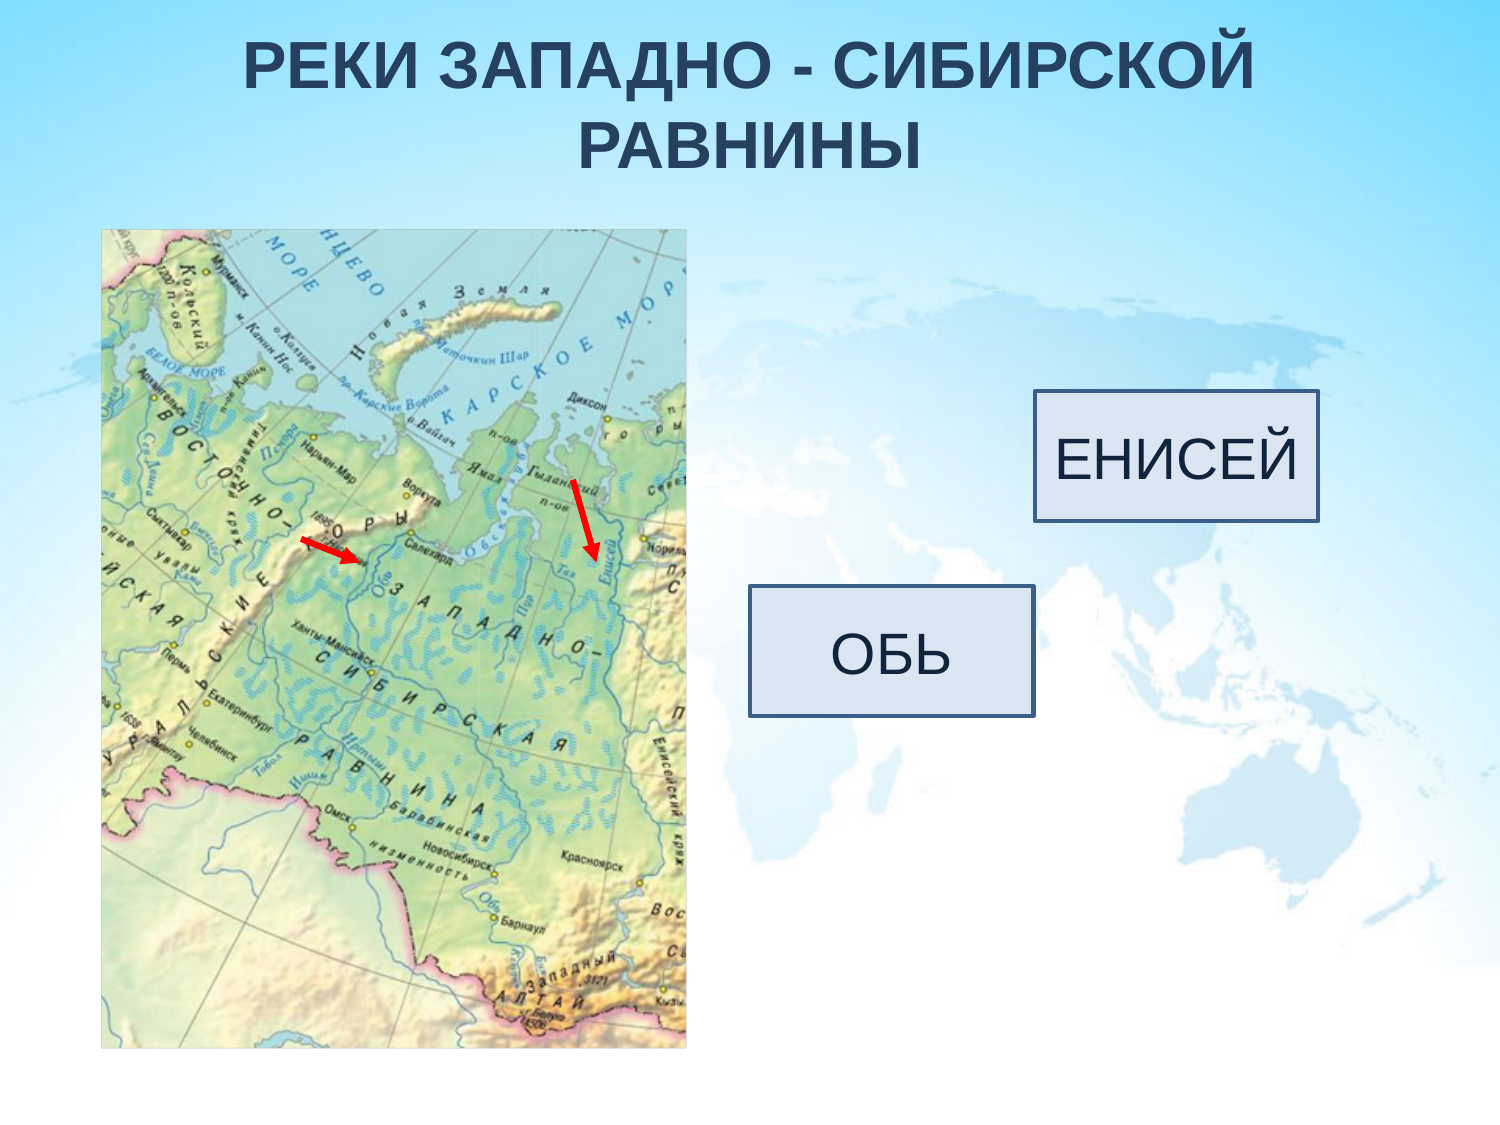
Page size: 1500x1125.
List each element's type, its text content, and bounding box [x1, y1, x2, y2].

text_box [572, 479, 597, 563]
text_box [300, 538, 361, 563]
text_box РЕКИ ЗАПАДНО - СИБИРСКОЙ РАВНИНЫ [74, 14, 1425, 203]
text_box ЕНИСЕЙ [1033, 389, 1320, 523]
text_box ОБЬ [748, 584, 1036, 718]
picture [0, 0, 1500, 1125]
